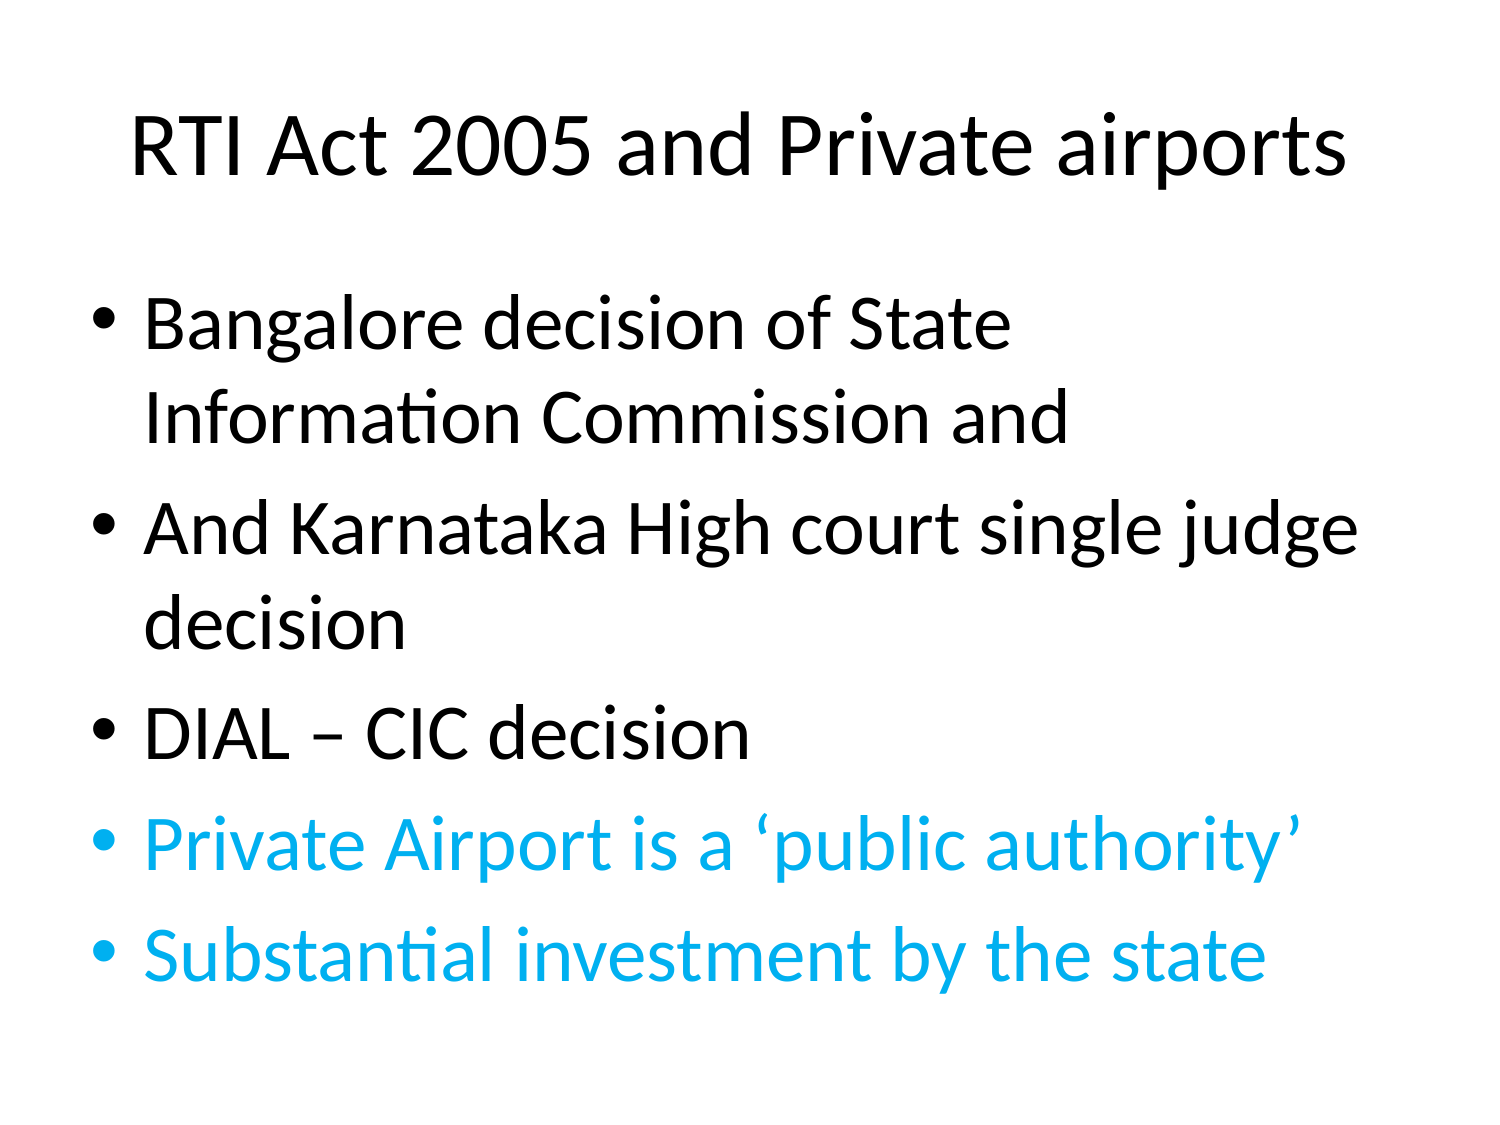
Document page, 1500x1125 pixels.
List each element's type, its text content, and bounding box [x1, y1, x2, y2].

title RTI Act 2005 and Private airports [75, 45, 1425, 233]
list Bangalore decision of State Information Commission and And Karnataka High court single judge decision DIAL – CIC decision Private Airport is a ‘public authority’ Substantial investment by the state [75, 262, 1425, 1005]
